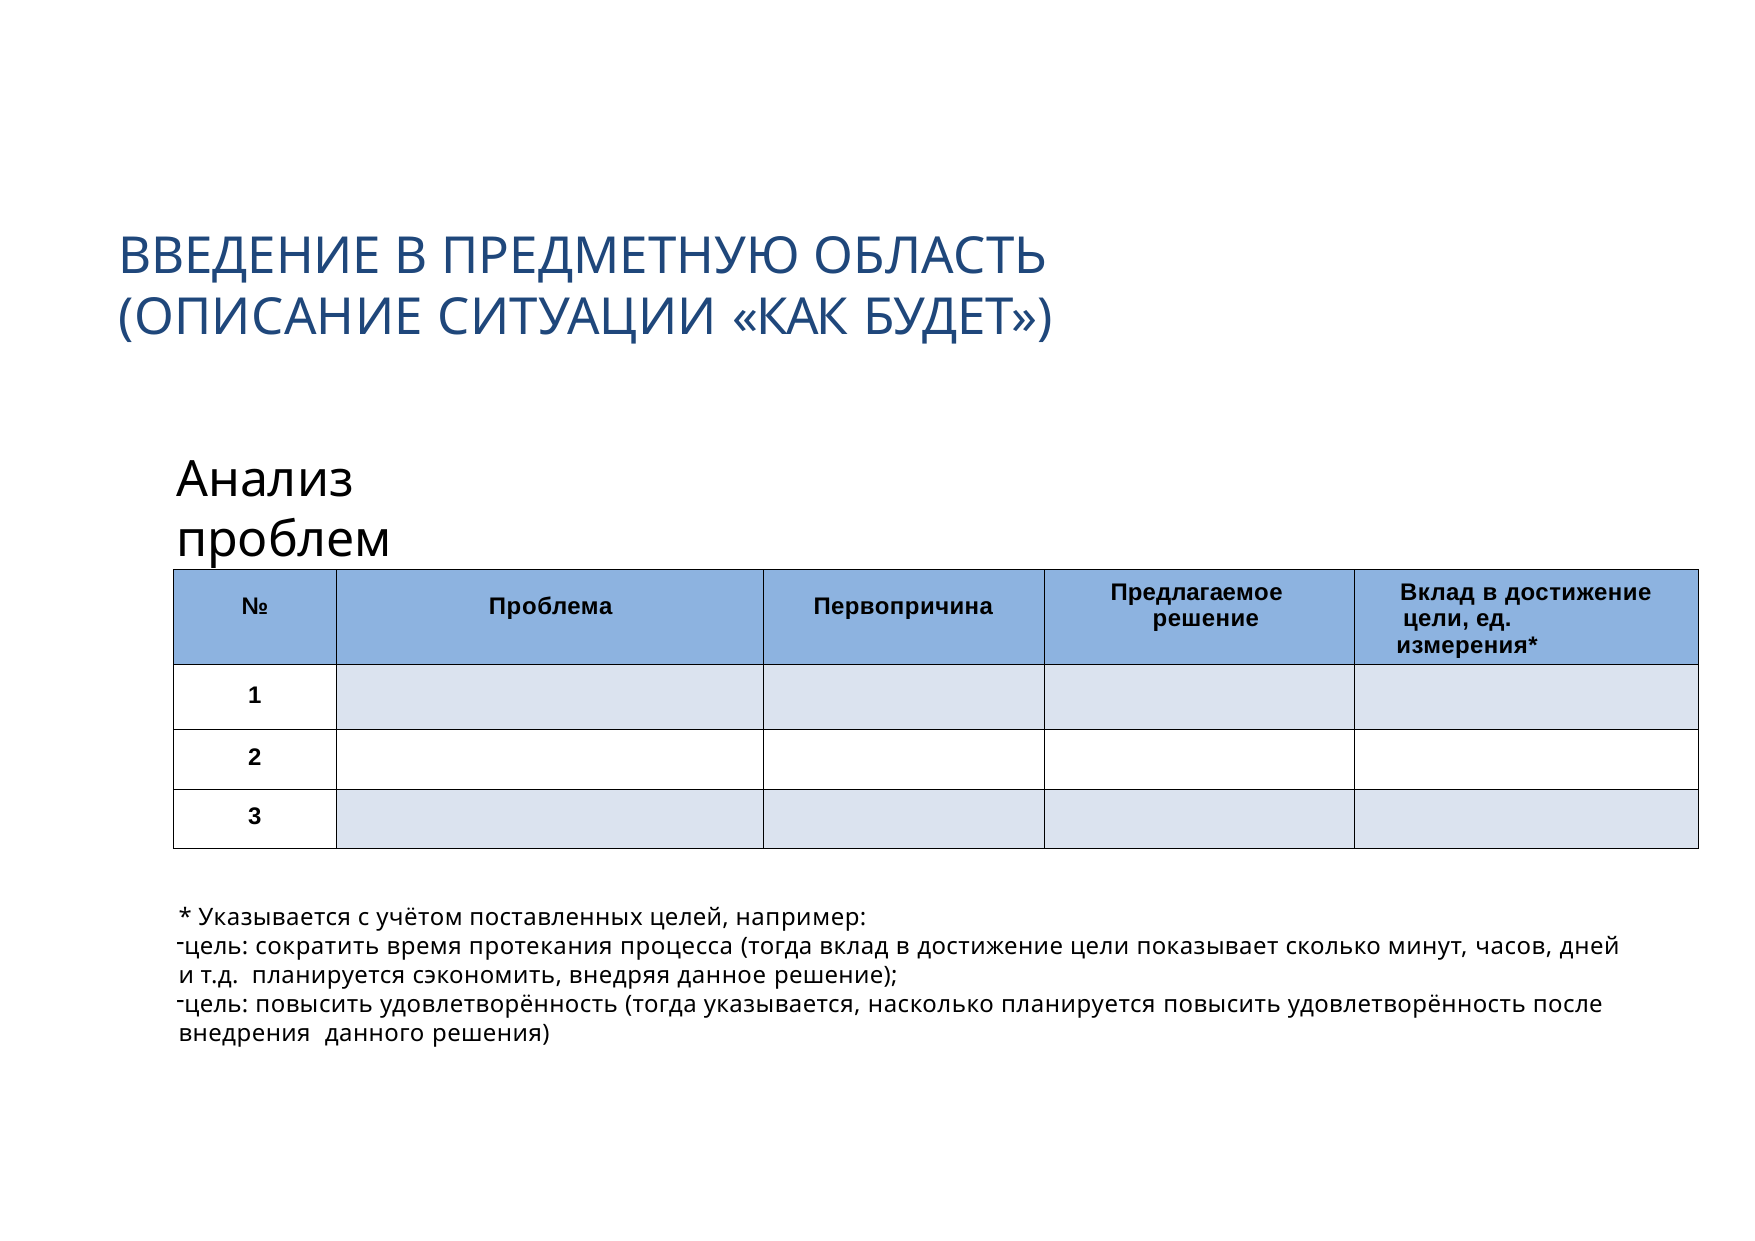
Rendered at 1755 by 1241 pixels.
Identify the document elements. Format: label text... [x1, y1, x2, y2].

table_cell [337, 730, 763, 789]
table_cell [337, 665, 763, 729]
table_cell [1355, 790, 1698, 848]
table_cell [764, 730, 1044, 789]
table_cell 3 [174, 790, 336, 848]
table_cell [764, 790, 1044, 848]
table_cell [1355, 730, 1698, 789]
text_box Анализ проблем [174, 444, 567, 567]
table_cell [1355, 665, 1698, 729]
table_cell 2 [174, 730, 336, 789]
table_header Первопричина [764, 570, 1044, 664]
title ВВЕДЕНИЕ В ПРЕДМЕТНУЮ ОБЛАСТЬ (ОПИСАНИЕ СИТУАЦИИ «КАК БУДЕТ») [116, 217, 1105, 431]
table_header Проблема [337, 570, 763, 664]
text_box * Указывается с учётом поставленных целей, например: цель: сократить время протекания процесса (тогда вклад в достижение цели показывает сколько минут, часов, дней и т.д. планируется сэкономить, внедряя данное решение); цель: повысить удовлетворённость (тогда указывается, насколько планируется повысить удовлетворённость после внедрения данного решения) [176, 898, 1685, 1046]
table_header Предлагаемое решение [1045, 570, 1354, 664]
table_cell 1 [174, 665, 336, 729]
table_header Вклад в достижение цели, ед. измерения* [1355, 570, 1698, 664]
table_header № [174, 570, 336, 664]
table_cell [1045, 665, 1354, 729]
table_cell [1045, 790, 1354, 848]
table_cell [337, 790, 763, 848]
table_cell [1045, 730, 1354, 789]
table_cell [764, 665, 1044, 729]
